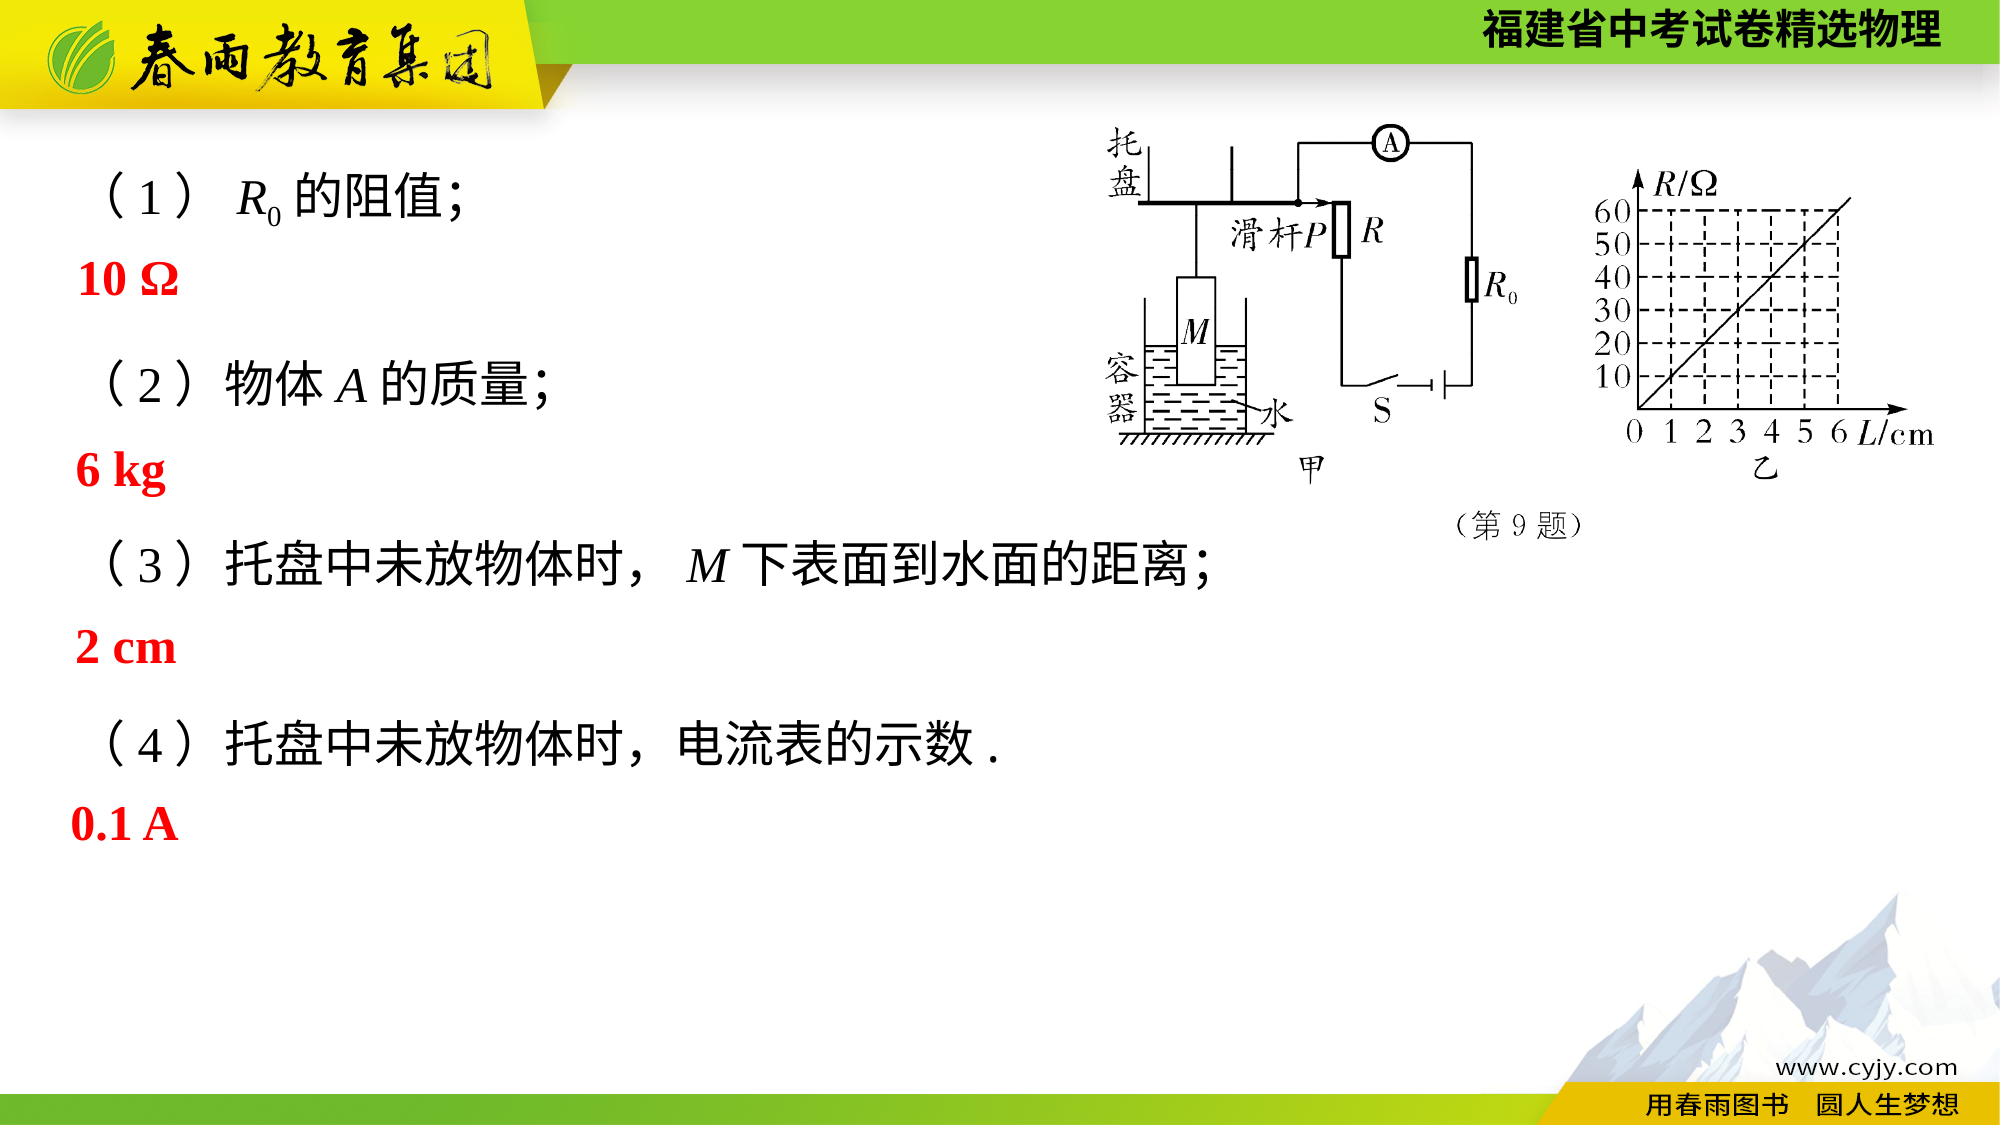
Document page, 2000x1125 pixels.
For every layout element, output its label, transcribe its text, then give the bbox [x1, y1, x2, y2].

list （1）R0的阻值； （2）物体A的质量； （3）托盘中未放物体时，M下表面到水面的距离； （4）托盘中未放物体时，电流表的示数. [60, 122, 1945, 774]
text_box 2 cm [60, 576, 192, 681]
text_box 6 kg [60, 398, 181, 504]
text_box 0.1 A [55, 753, 194, 858]
text_box 10 Ω [62, 208, 195, 313]
picture [0, 0, 2000, 1125]
